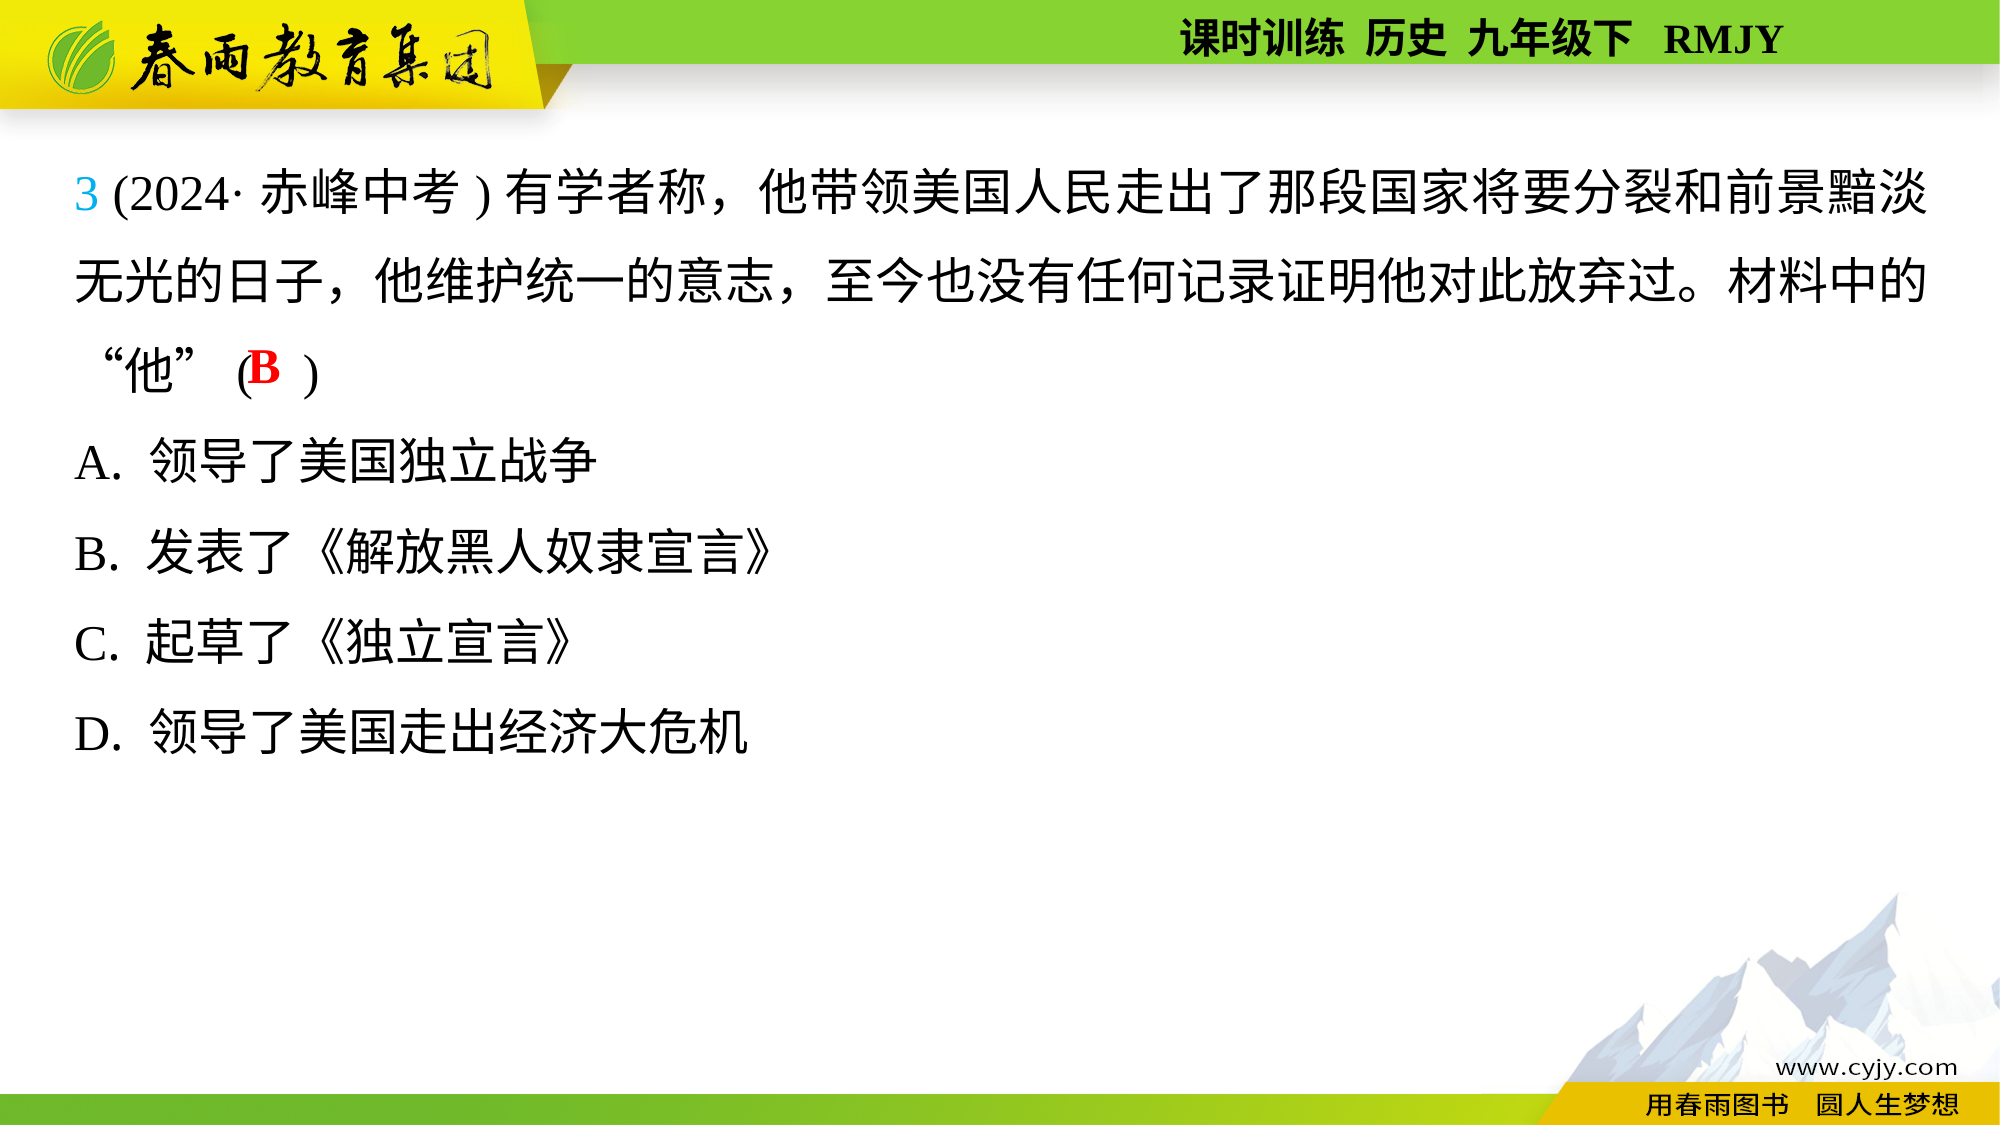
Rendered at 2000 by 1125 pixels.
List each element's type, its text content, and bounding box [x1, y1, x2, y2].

list 3 (2024·赤峰中考)有学者称，他带领美国人民走出了那段国家将要分裂和前景黯淡无光的日子，他维护统一的意志，至今也没有任何记录证明他对此放弃过。材料中的“他”( ) A. 领导了美国独立战争 B. 发表了《解放黑人奴隶宣言》 C. 起草了《独立宣言》 D. 领导了美国走出经济大危机 [59, 122, 1944, 865]
text_box B [232, 326, 296, 401]
picture [0, 0, 2000, 1125]
